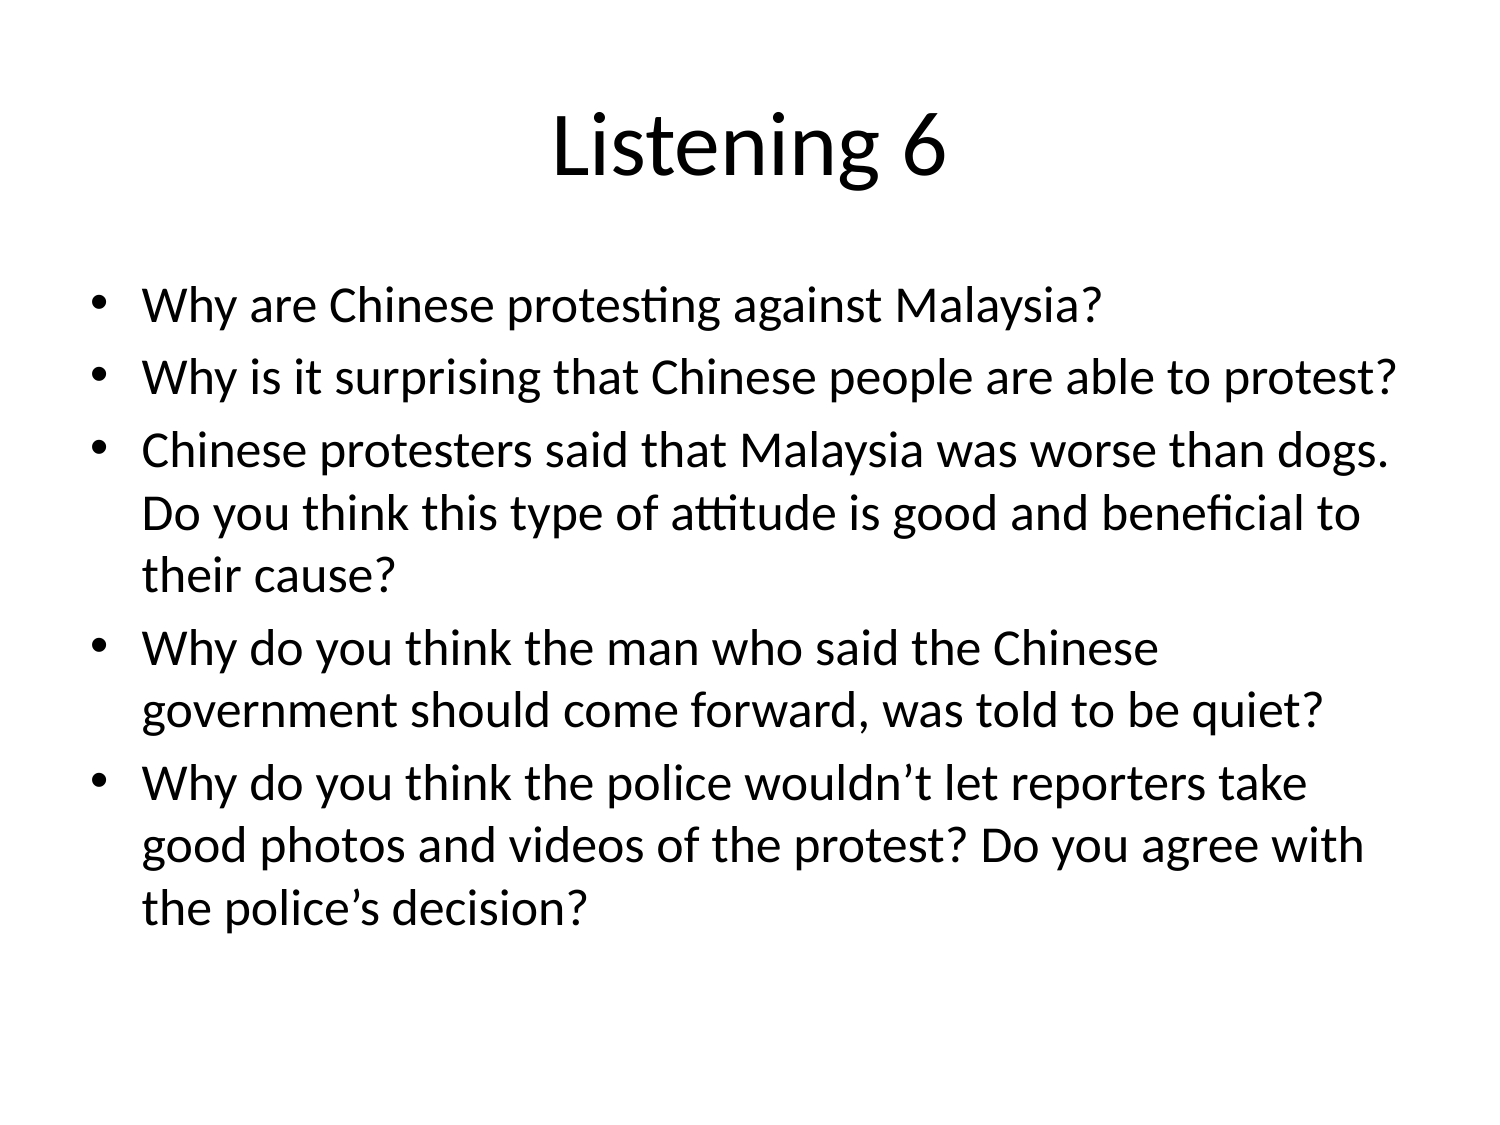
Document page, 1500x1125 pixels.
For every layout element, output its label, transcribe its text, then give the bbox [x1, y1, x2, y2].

title Listening 6 [75, 45, 1425, 233]
list Why are Chinese protesting against Malaysia? Why is it surprising that Chinese people are able to protest? Chinese protesters said that Malaysia was worse than dogs. Do you think this type of attitude is good and beneficial to their cause? Why do you think the man who said the Chinese government should come forward, was told to be quiet? Why do you think the police wouldn’t let reporters take good photos and videos of the protest? Do you agree with the police’s decision? [75, 262, 1425, 1005]
